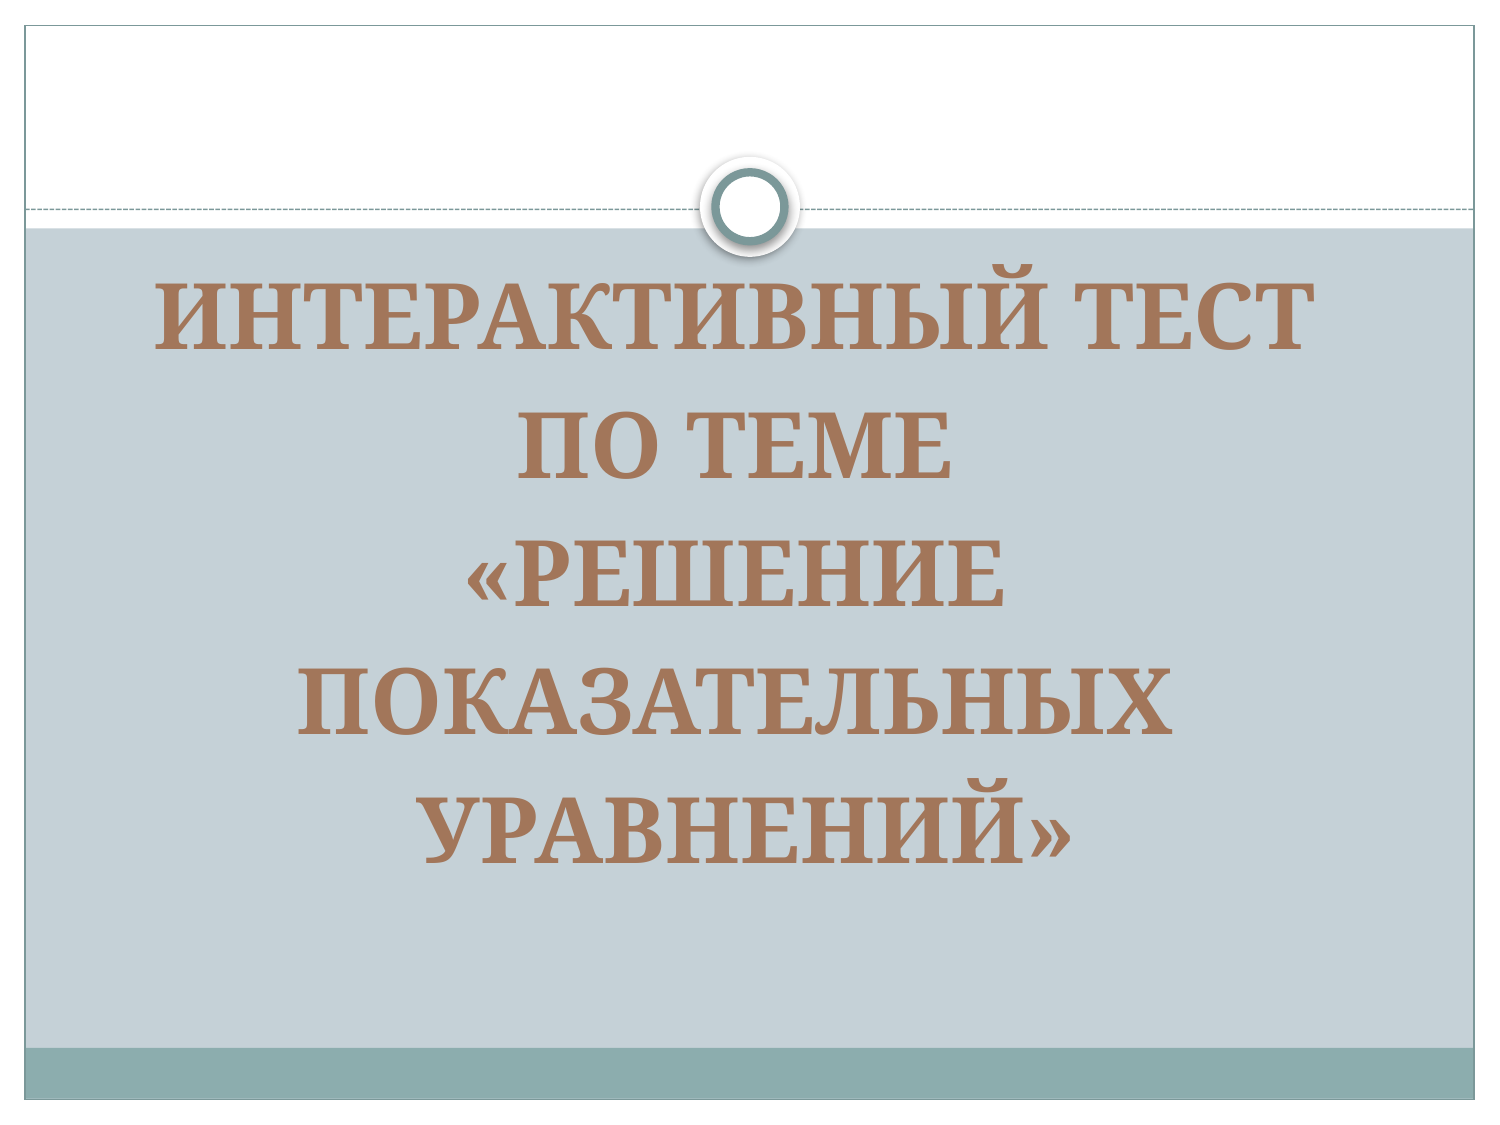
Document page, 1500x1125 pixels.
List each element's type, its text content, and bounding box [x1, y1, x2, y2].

list ИНТеРАКТИВНЫЙ ТЕСТ ПО ТЕМЕ «РЕШЕНИЕ ПОКАЗАТЕЛЬНЫХ УРАВНЕНИЙ» [49, 250, 1445, 1001]
